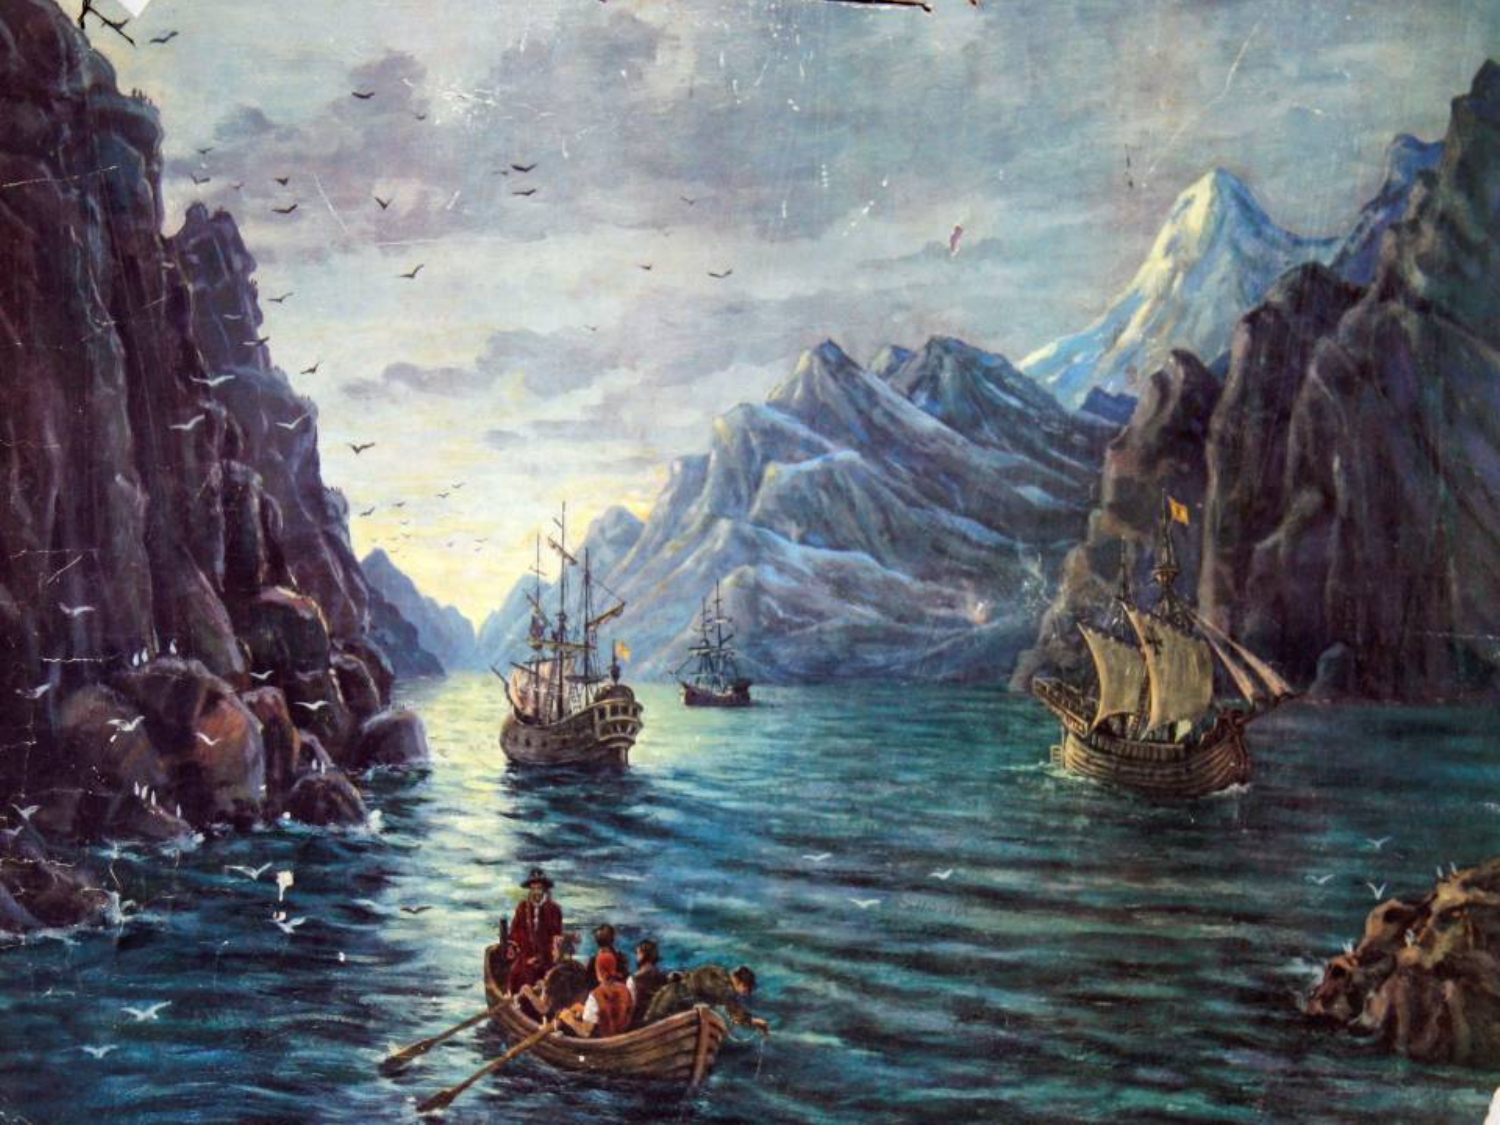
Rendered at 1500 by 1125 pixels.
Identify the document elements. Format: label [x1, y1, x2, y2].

list [0, 0, 1500, 1125]
